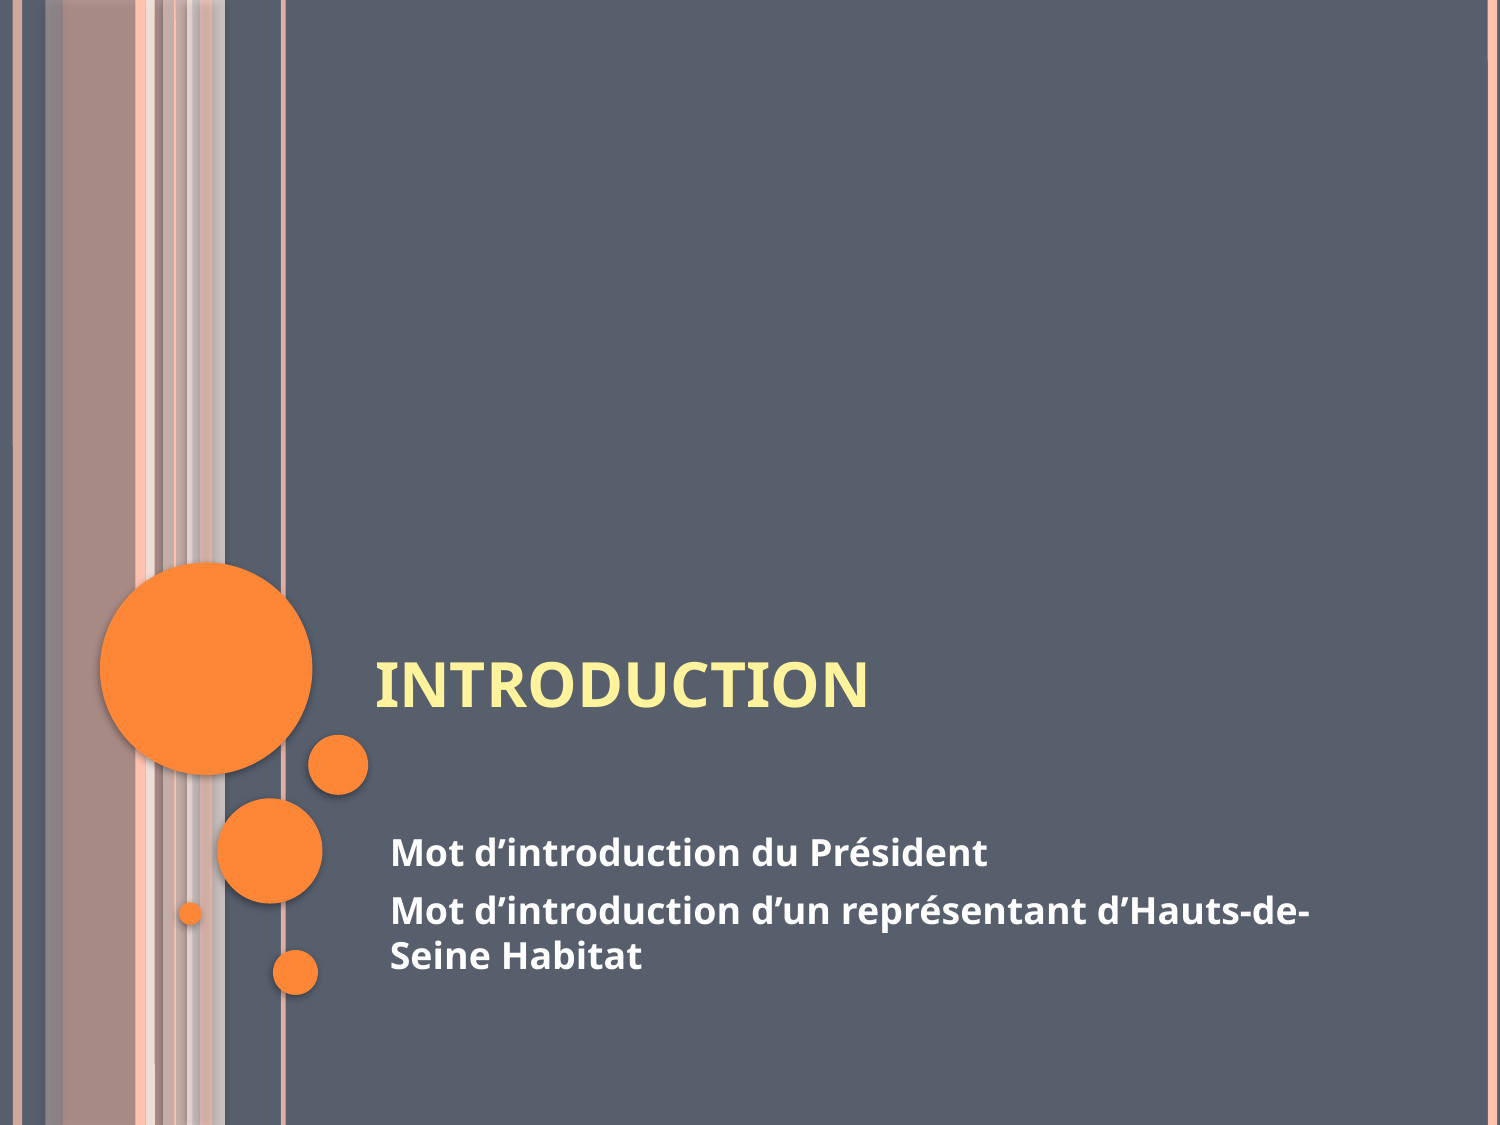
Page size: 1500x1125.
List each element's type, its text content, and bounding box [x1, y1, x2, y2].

list Mot d’introduction du Président Mot d’introduction d’un représentant d’Hauts-de-Seine Habitat [375, 821, 1388, 1047]
title INTRODUCTION [360, 503, 1247, 727]
